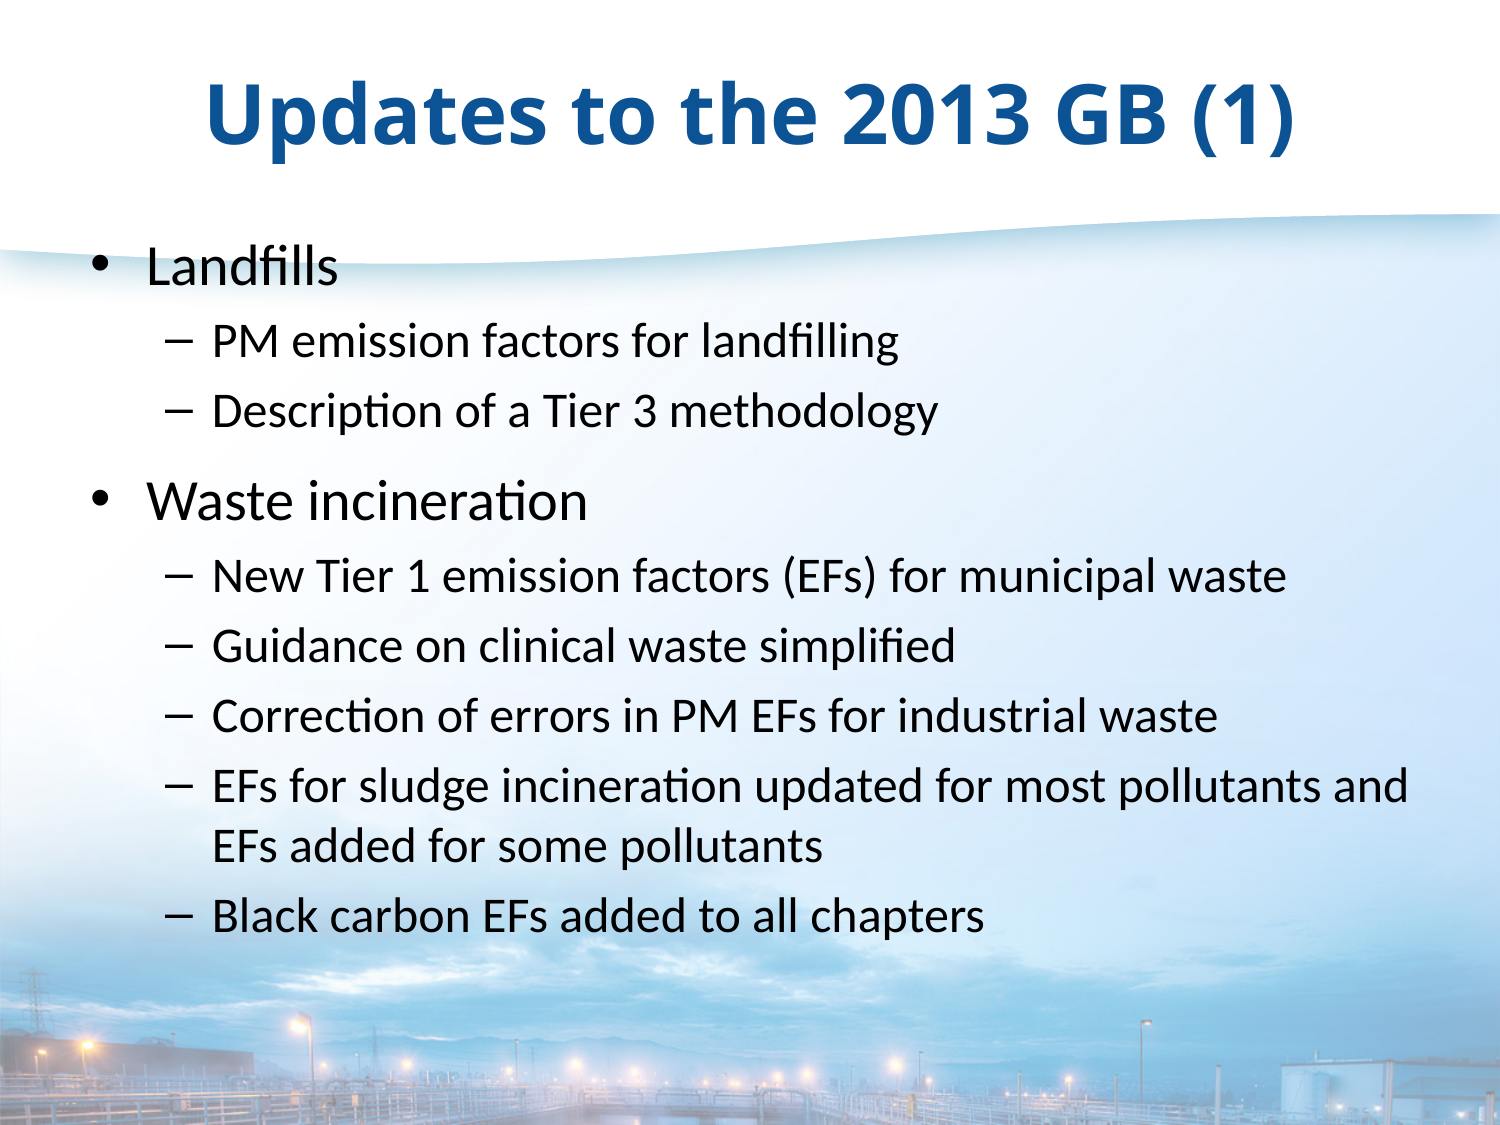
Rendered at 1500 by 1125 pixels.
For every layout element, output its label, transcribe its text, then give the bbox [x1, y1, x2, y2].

list Landfills PM emission factors for landfilling Description of a Tier 3 methodology Waste incineration New Tier 1 emission factors (EFs) for municipal waste Guidance on clinical waste simplified Correction of errors in PM EFs for industrial waste EFs for sludge incineration updated for most pollutants and EFs added for some pollutants Black carbon EFs added to all chapters [75, 219, 1425, 1047]
title Updates to the 2013 GB (1) [75, 45, 1425, 197]
picture [0, 215, 1500, 1125]
